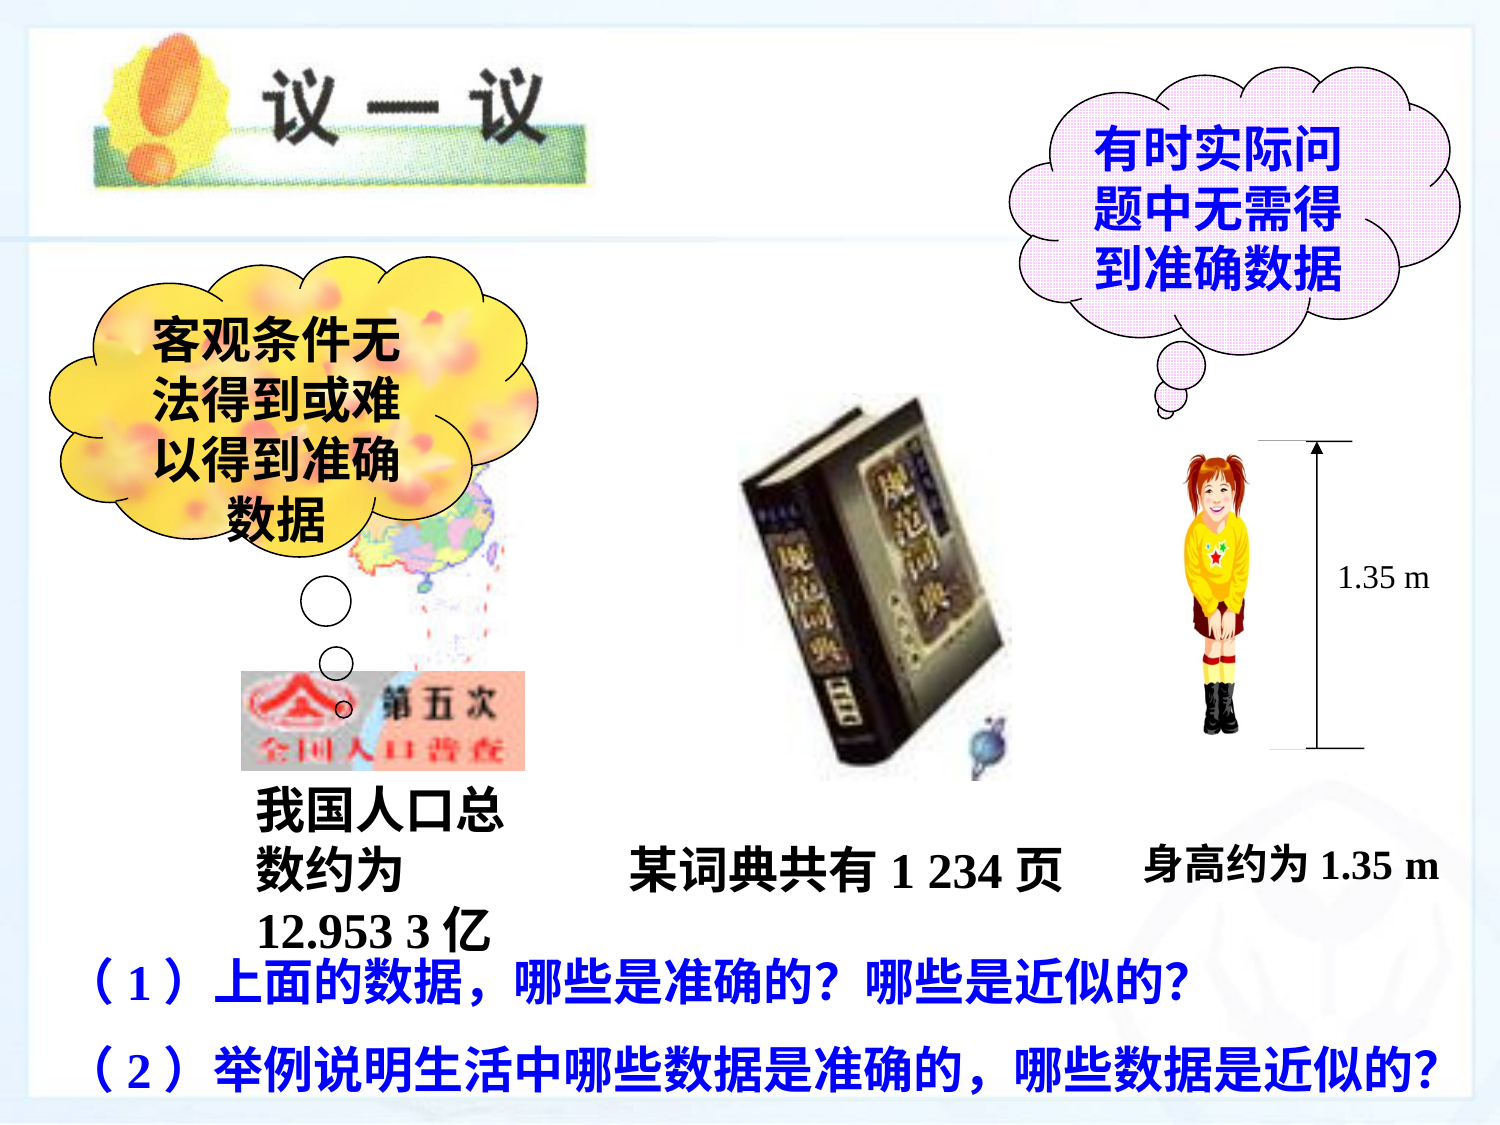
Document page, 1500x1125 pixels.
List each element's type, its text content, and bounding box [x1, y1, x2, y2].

text_box 身高约为1.35 m [1128, 830, 1471, 896]
text_box 有时实际问题中无需得到准确数据 [1009, 67, 1461, 355]
text_box 有时实际问题中无需得到准确数据 [1155, 341, 1206, 419]
picture [0, 0, 1500, 1125]
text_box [624, 393, 1068, 907]
text_box （2）举例说明生活中哪些数据是准确的，哪些数据是近似的？ [49, 1030, 1475, 1106]
text_box （1）上面的数据，哪些是准确的？哪些是近似的？ [50, 943, 1441, 1030]
text_box [1310, 441, 1324, 547]
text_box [229, 346, 538, 967]
text_box 1.35 m [1310, 547, 1500, 603]
text_box 客观条件无法得到或难以得到准确数据 [49, 256, 527, 540]
